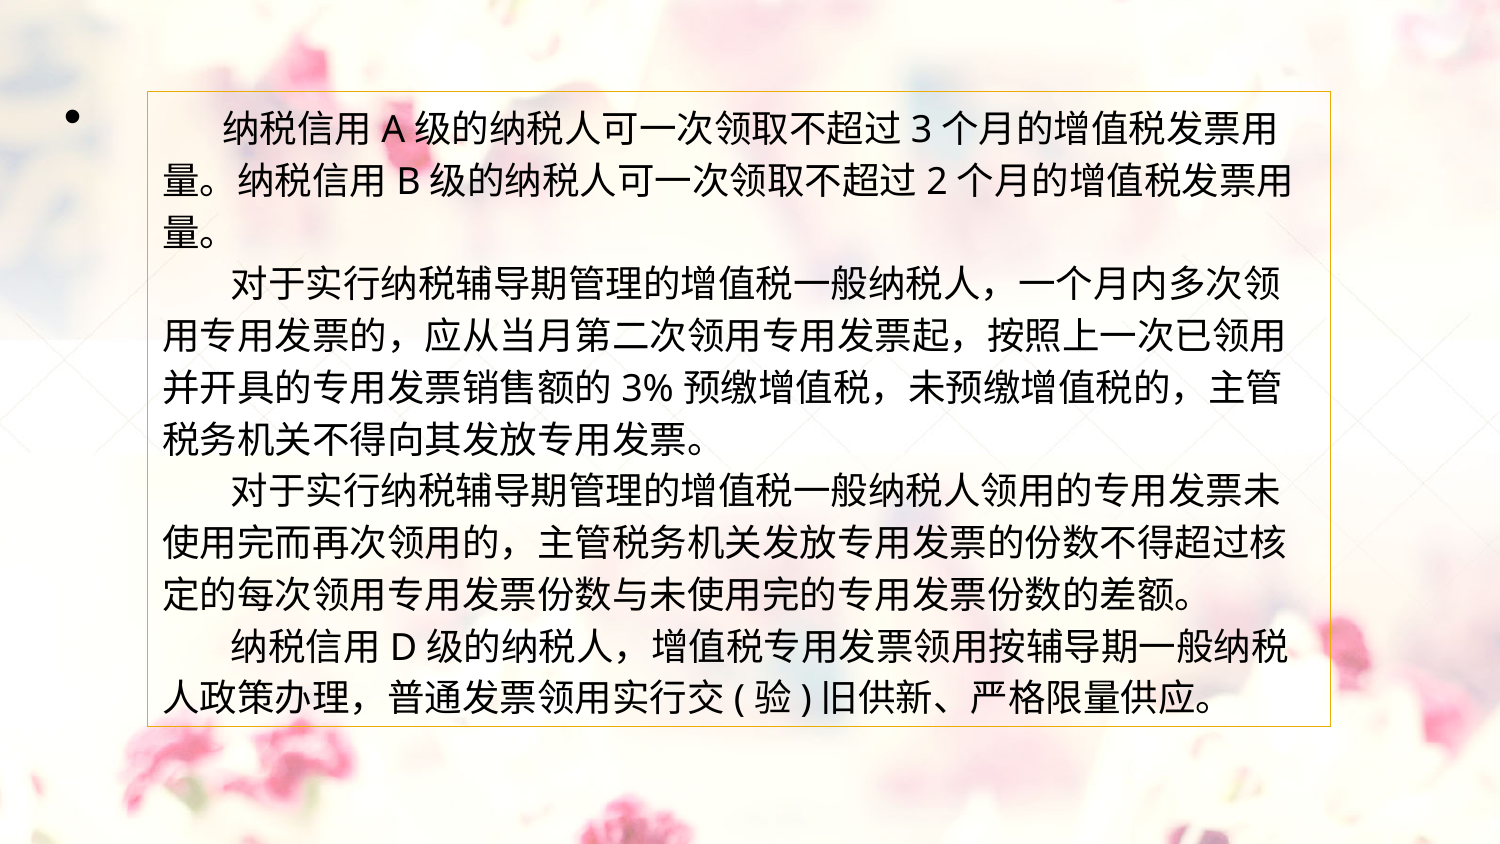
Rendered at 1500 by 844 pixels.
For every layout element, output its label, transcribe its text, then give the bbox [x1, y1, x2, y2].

text_box 纳税信用A级的纳税人可一次领取不超过3个月的增值税发票用量。纳税信用B级的纳税人可一次领取不超过2个月的增值税发票用量。 对于实行纳税辅导期管理的增值税一般纳税人，一个月内多次领用专用发票的，应从当月第二次领用专用发票起，按照上一次已领用并开具的专用发票销售额的3%预缴增值税，未预缴增值税的，主管税务机关不得向其发放专用发票。 对于实行纳税辅导期管理的增值税一般纳税人领用的专用发票未使用完而再次领用的，主管税务机关发放专用发票的份数不得超过核定的每次领用专用发票份数与未使用完的专用发票份数的差额。 纳税信用D级的纳税人，增值税专用发票领用按辅导期一般纳税人政策办理，普通发票领用实行交(验)旧供新、严格限量供应。 [147, 91, 1331, 727]
list [52, 80, 1403, 638]
picture [0, 0, 1500, 844]
